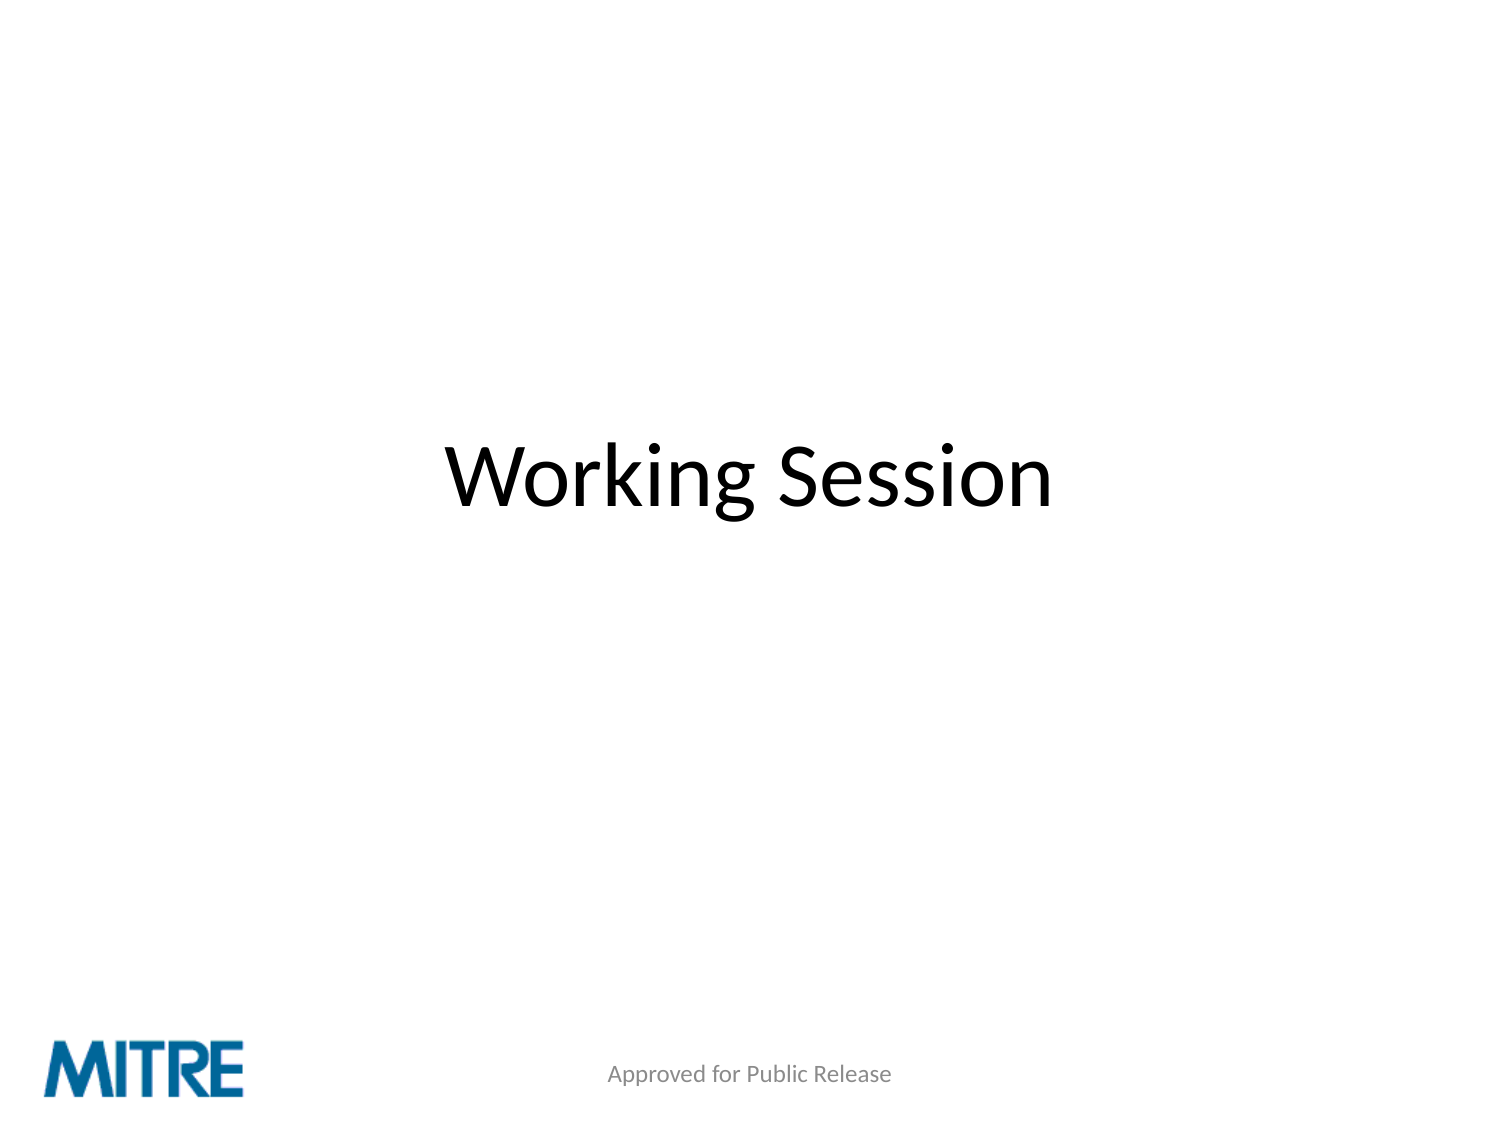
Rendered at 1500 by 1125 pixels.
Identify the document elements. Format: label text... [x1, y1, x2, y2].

title Working Session [112, 349, 1388, 591]
footer Approved for Public Release [512, 1042, 988, 1103]
picture [37, 1033, 250, 1103]
